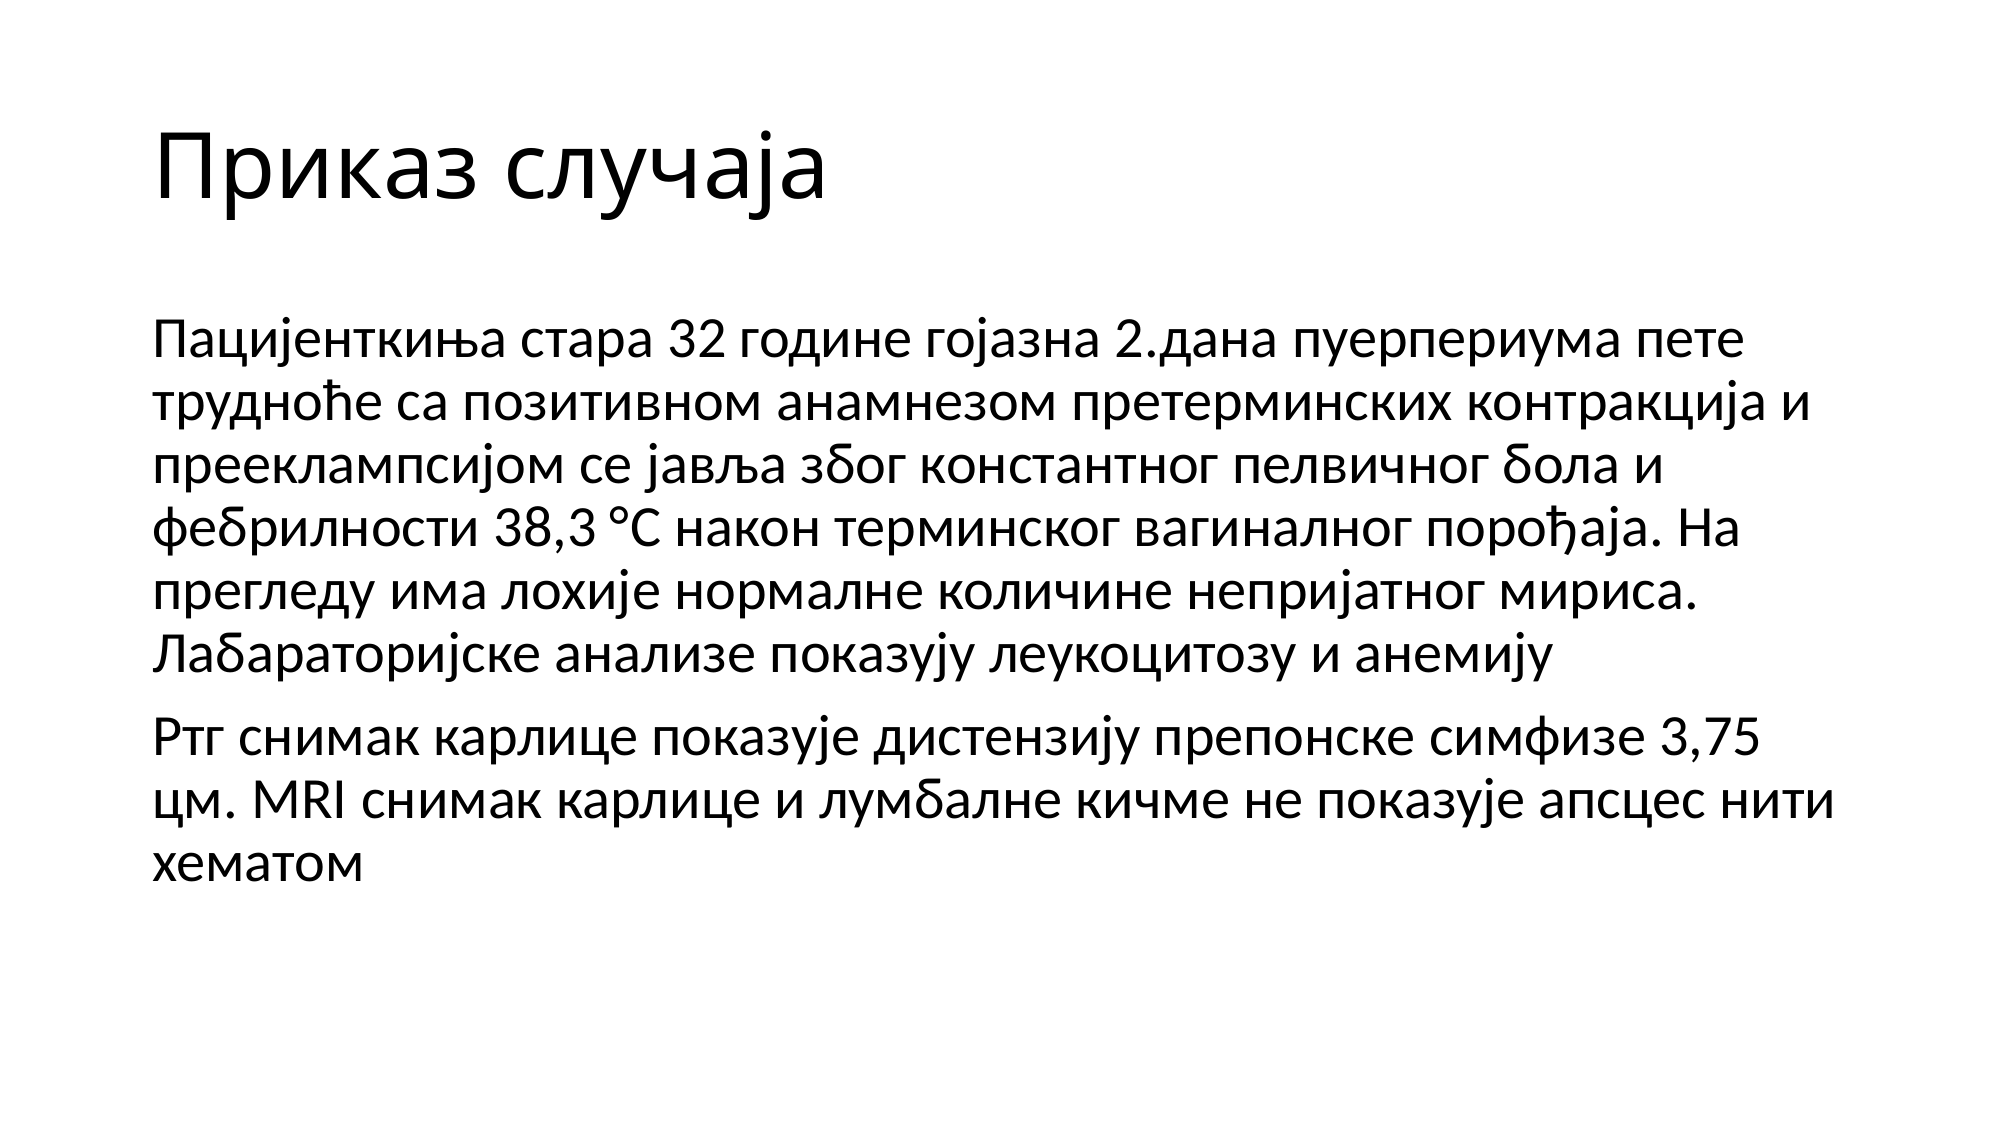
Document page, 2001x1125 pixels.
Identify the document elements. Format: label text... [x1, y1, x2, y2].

list Пацијенткиња стара 32 године гојазна 2.дана пуерпериума пете трудноће са позитивном анамнезом претерминских контракција и прееклампсијом се јавља због константног пелвичног бола и фебрилности 38,3 °C након терминског вагиналног порођаја. На прегледу има лохије нормалне количине непријатног мириса. Лабараторијске анализе показују леукоцитозу и анемију Ртг снимак карлице показује дистензију препонске симфизе 3,75 цм. MRI снимак карлице и лумбалне кичме не показује апсцес нити хематом [137, 299, 1863, 1014]
title Приказ случаја [137, 59, 1863, 278]
